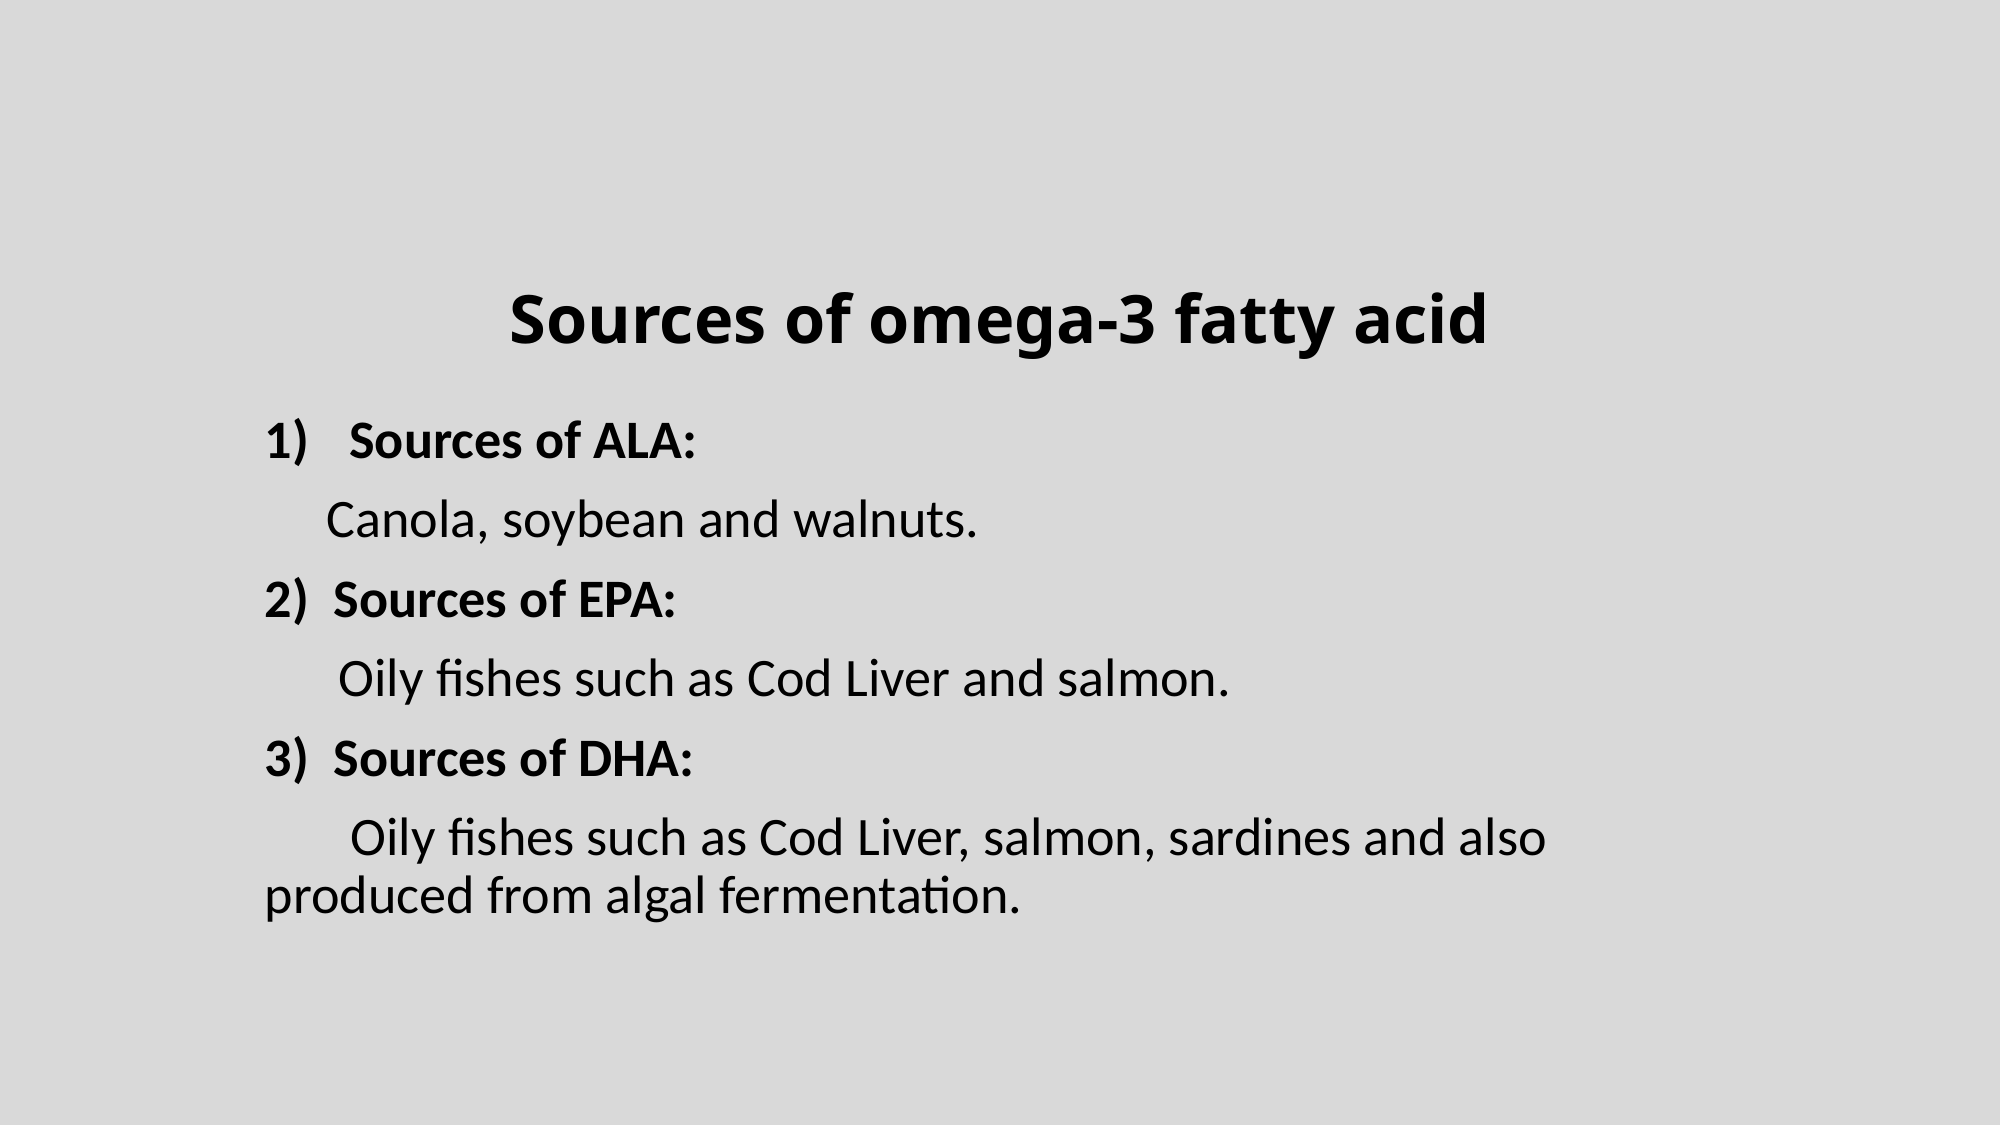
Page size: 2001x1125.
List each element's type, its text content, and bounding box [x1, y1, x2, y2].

subtitle Sources of ALA: Canola, soybean and walnuts. 2) Sources of EPA: Oily fishes such as Cod Liver and salmon. 3) Sources of DHA: Oily fishes such as Cod Liver, salmon, sardines and also produced from algal fermentation. [249, 404, 1750, 1048]
title Sources of omega-3 fatty acid [249, 184, 1750, 366]
